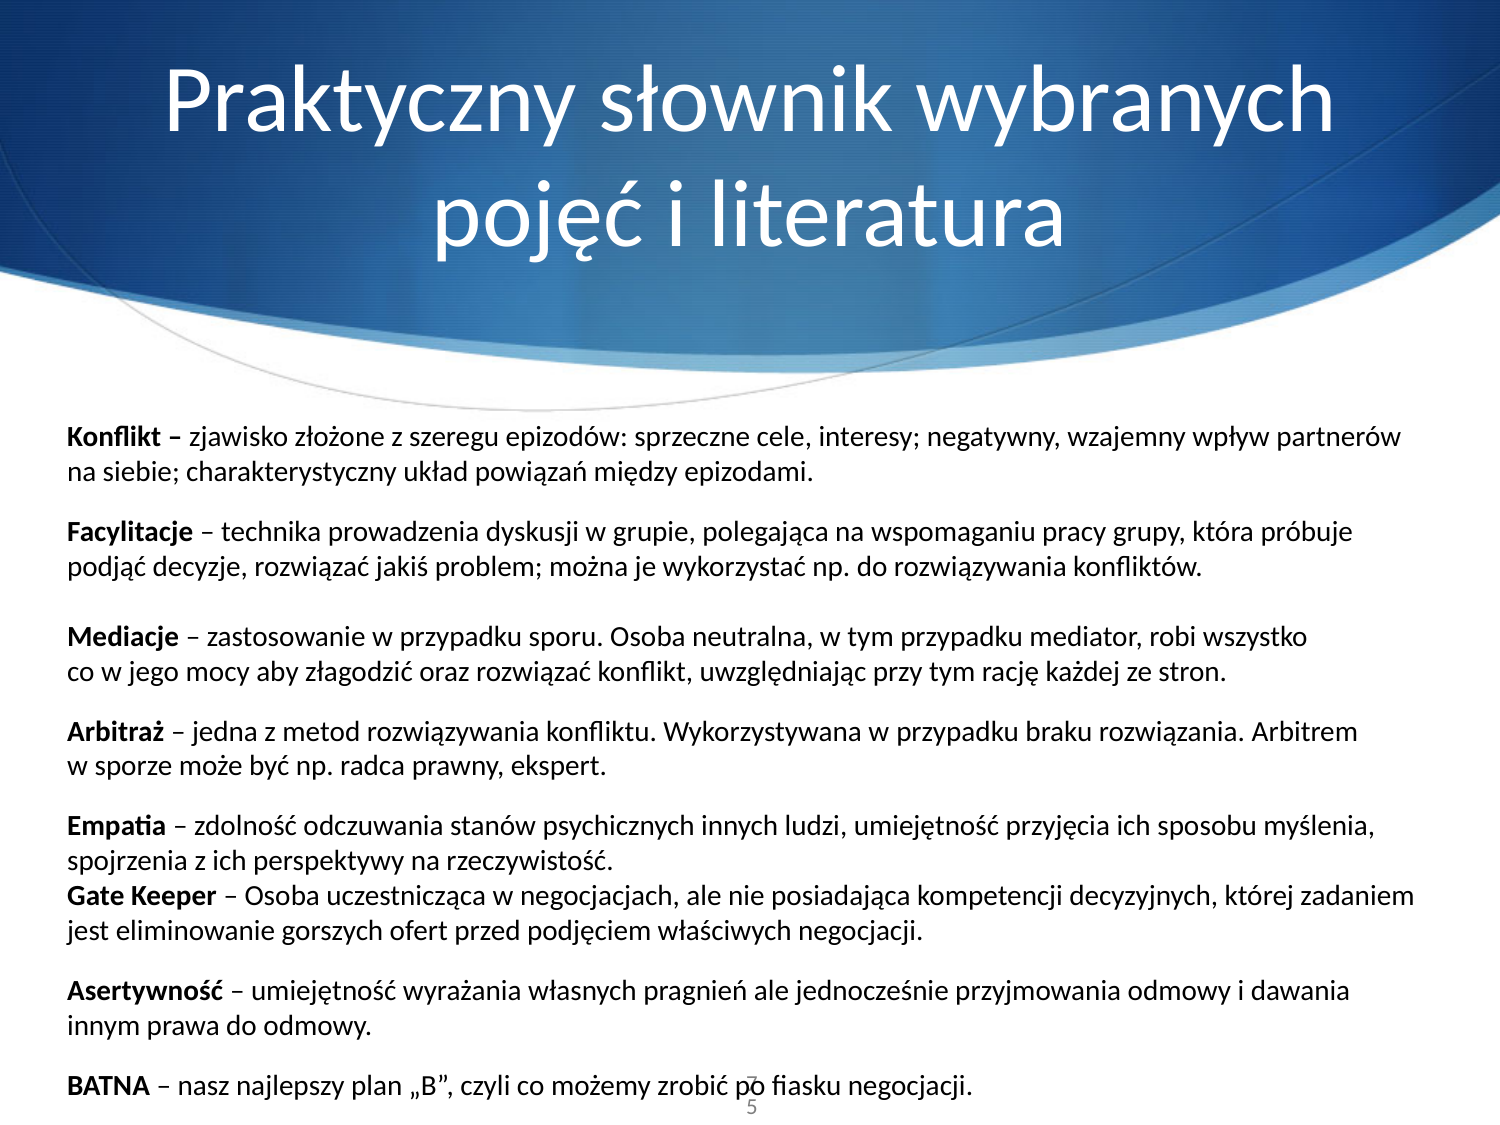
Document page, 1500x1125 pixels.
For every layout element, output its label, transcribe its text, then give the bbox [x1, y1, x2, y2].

title Praktyczny słownik wybranych pojęć i literatura [75, 0, 1425, 301]
picture [0, 0, 1500, 1125]
text_box Konflikt – zjawisko złożone z szeregu epizodów: sprzeczne cele, interesy; negatywny, wzajemny wpływ partnerów na siebie; charakterystyczny układ powiązań między epizodami. Facylitacje – technika prowadzenia dyskusji w grupie, polegająca na wspomaganiu pracy grupy, która próbuje podjąć decyzje, rozwiązać jakiś problem; można je wykorzystać np. do rozwiązywania konfliktów. Mediacje – zastosowanie w przypadku sporu. Osoba neutralna, w tym przypadku mediator, robi wszystko co w jego mocy aby złagodzić oraz rozwiązać konflikt, uwzględniając przy tym rację każdej ze stron. Arbitraż – jedna z metod rozwiązywania konfliktu. Wykorzystywana w przypadku braku rozwiązania. Arbitrem w sporze może być np. radca prawny, ekspert. Empatia – zdolność odczuwania stanów psychicznych innych ludzi, umiejętność przyjęcia ich sposobu myślenia, spojrzenia z ich perspektywy na rzeczywistość. Gate Keeper – Osoba uczestnicząca w negocjacjach, ale nie posiadająca kompetencji decyzyjnych, której zadaniem jest eliminowanie gorszych ofert przed podjęciem właściwych negocjacji. Asertywność – umiejętność wyrażania własnych pragnień ale jednocześnie przyjmowania odmowy i dawania innym prawa do odmowy. BATNA – nasz najlepszy plan „B”, czyli co możemy zrobić po fiasku negocjacji. [58, 408, 1441, 1028]
slide_number 75 [730, 1062, 769, 1103]
